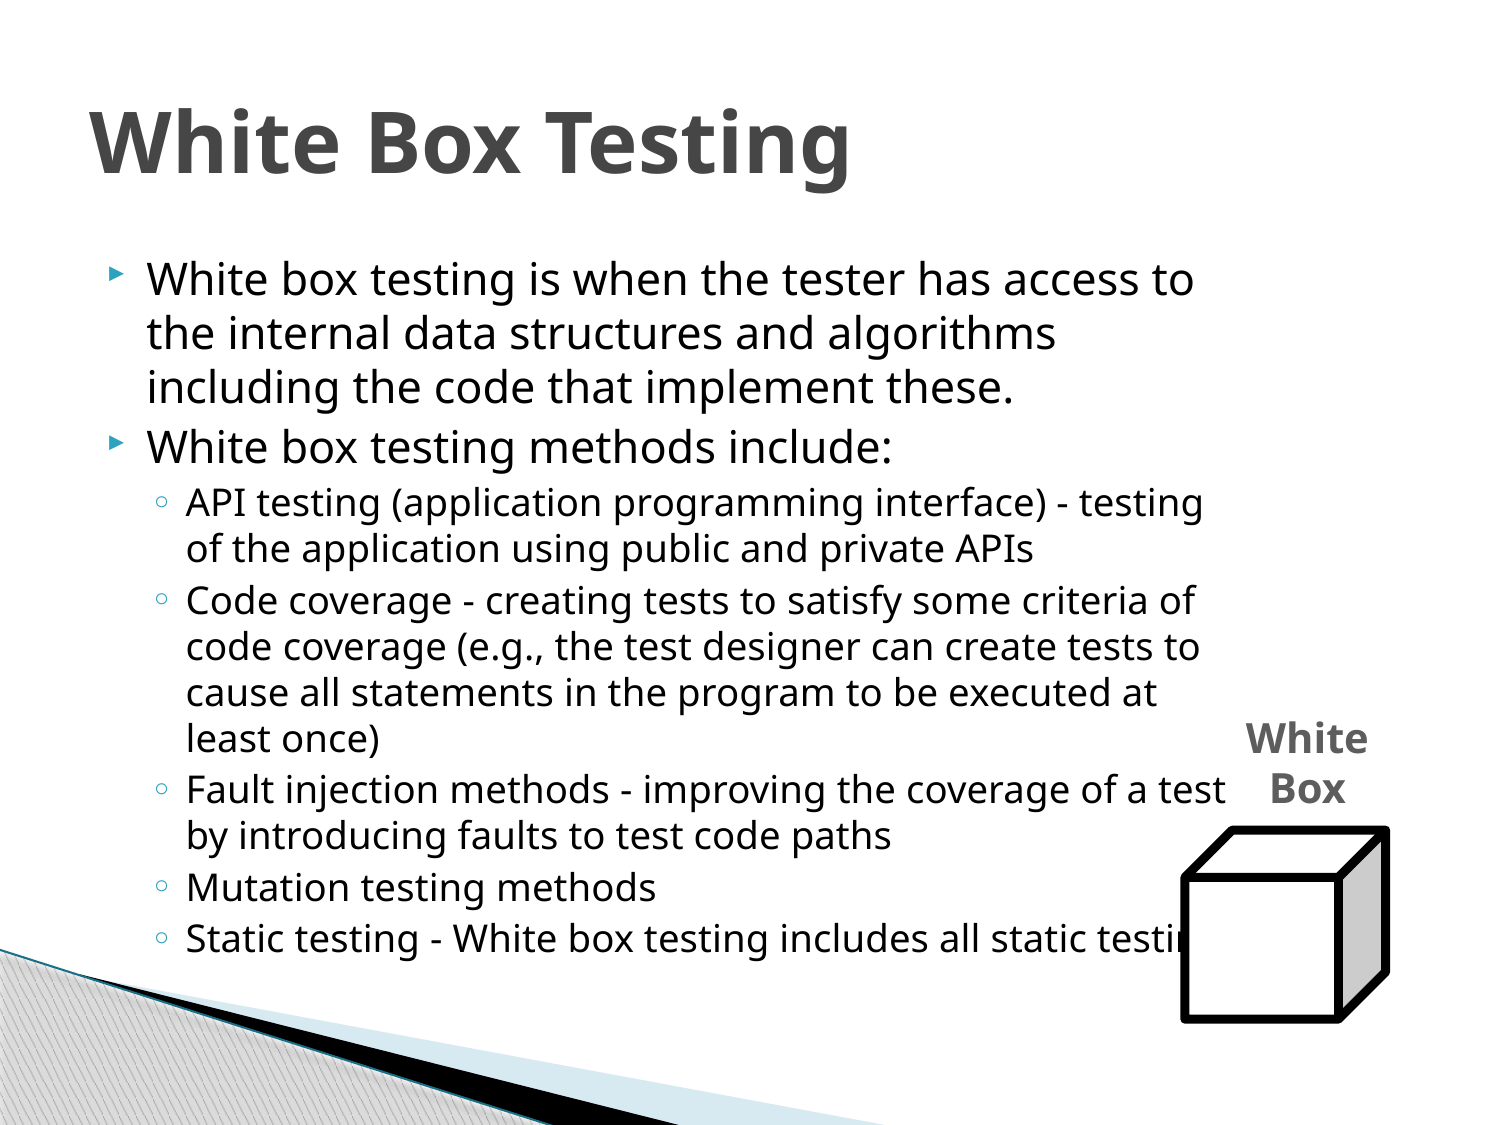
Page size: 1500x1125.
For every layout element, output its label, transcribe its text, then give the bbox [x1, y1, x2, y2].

text_box White Box [1227, 704, 1388, 820]
text_box [1180, 825, 1391, 1024]
title White Box Testing [75, 45, 1425, 233]
list White box testing is when the tester has access to the internal data structures and algorithms including the code that implement these. White box testing methods include: API testing (application programming interface) - testing of the application using public and private APIs Code coverage - creating tests to satisfy some criteria of code coverage (e.g., the test designer can create tests to cause all statements in the program to be executed at least once) Fault injection methods - improving the coverage of a test by introducing faults to test code paths Mutation testing methods Static testing - White box testing includes all static testing [75, 243, 1247, 986]
